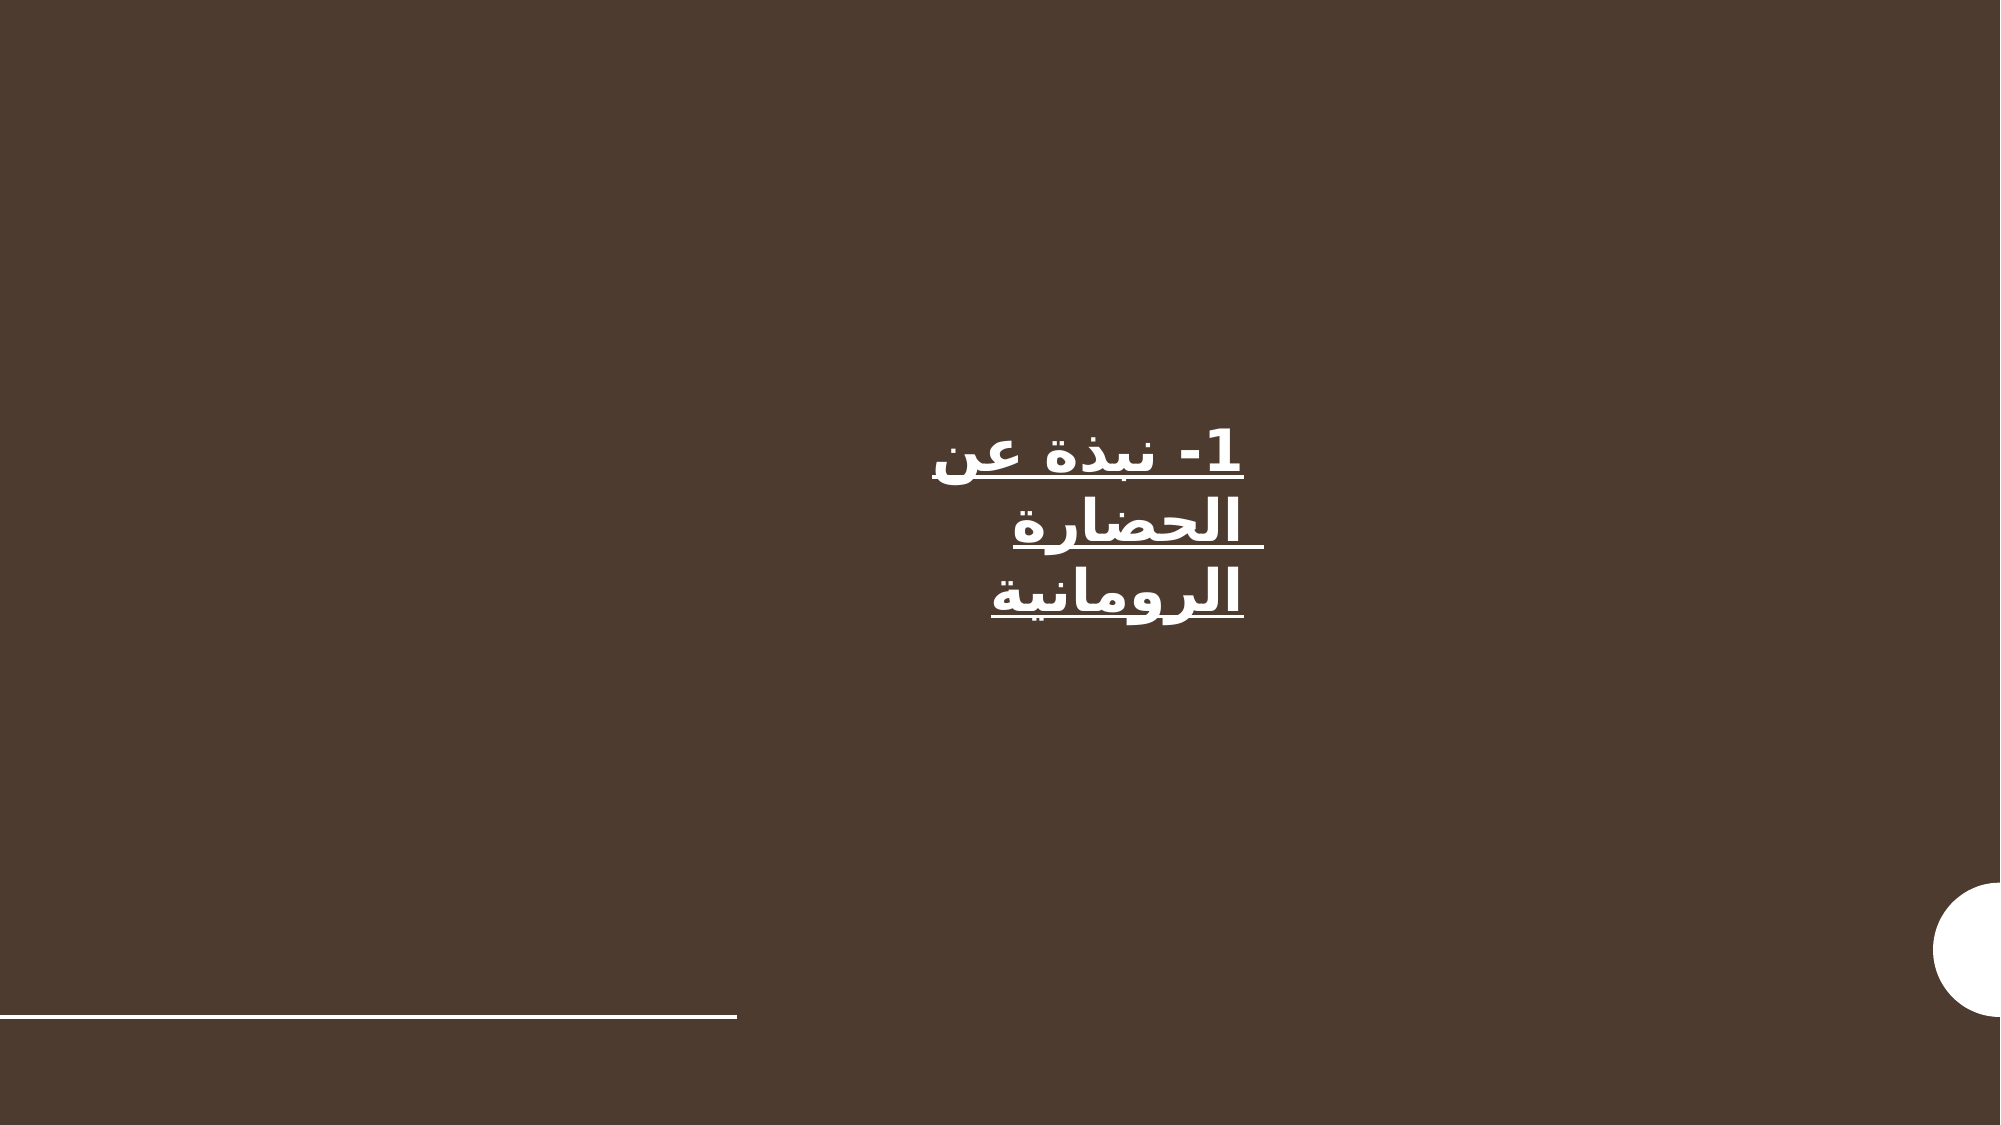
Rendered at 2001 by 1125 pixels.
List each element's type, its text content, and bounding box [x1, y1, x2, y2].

text_box 1- نبذة عن الحضارة الرومانية [736, 405, 1259, 701]
